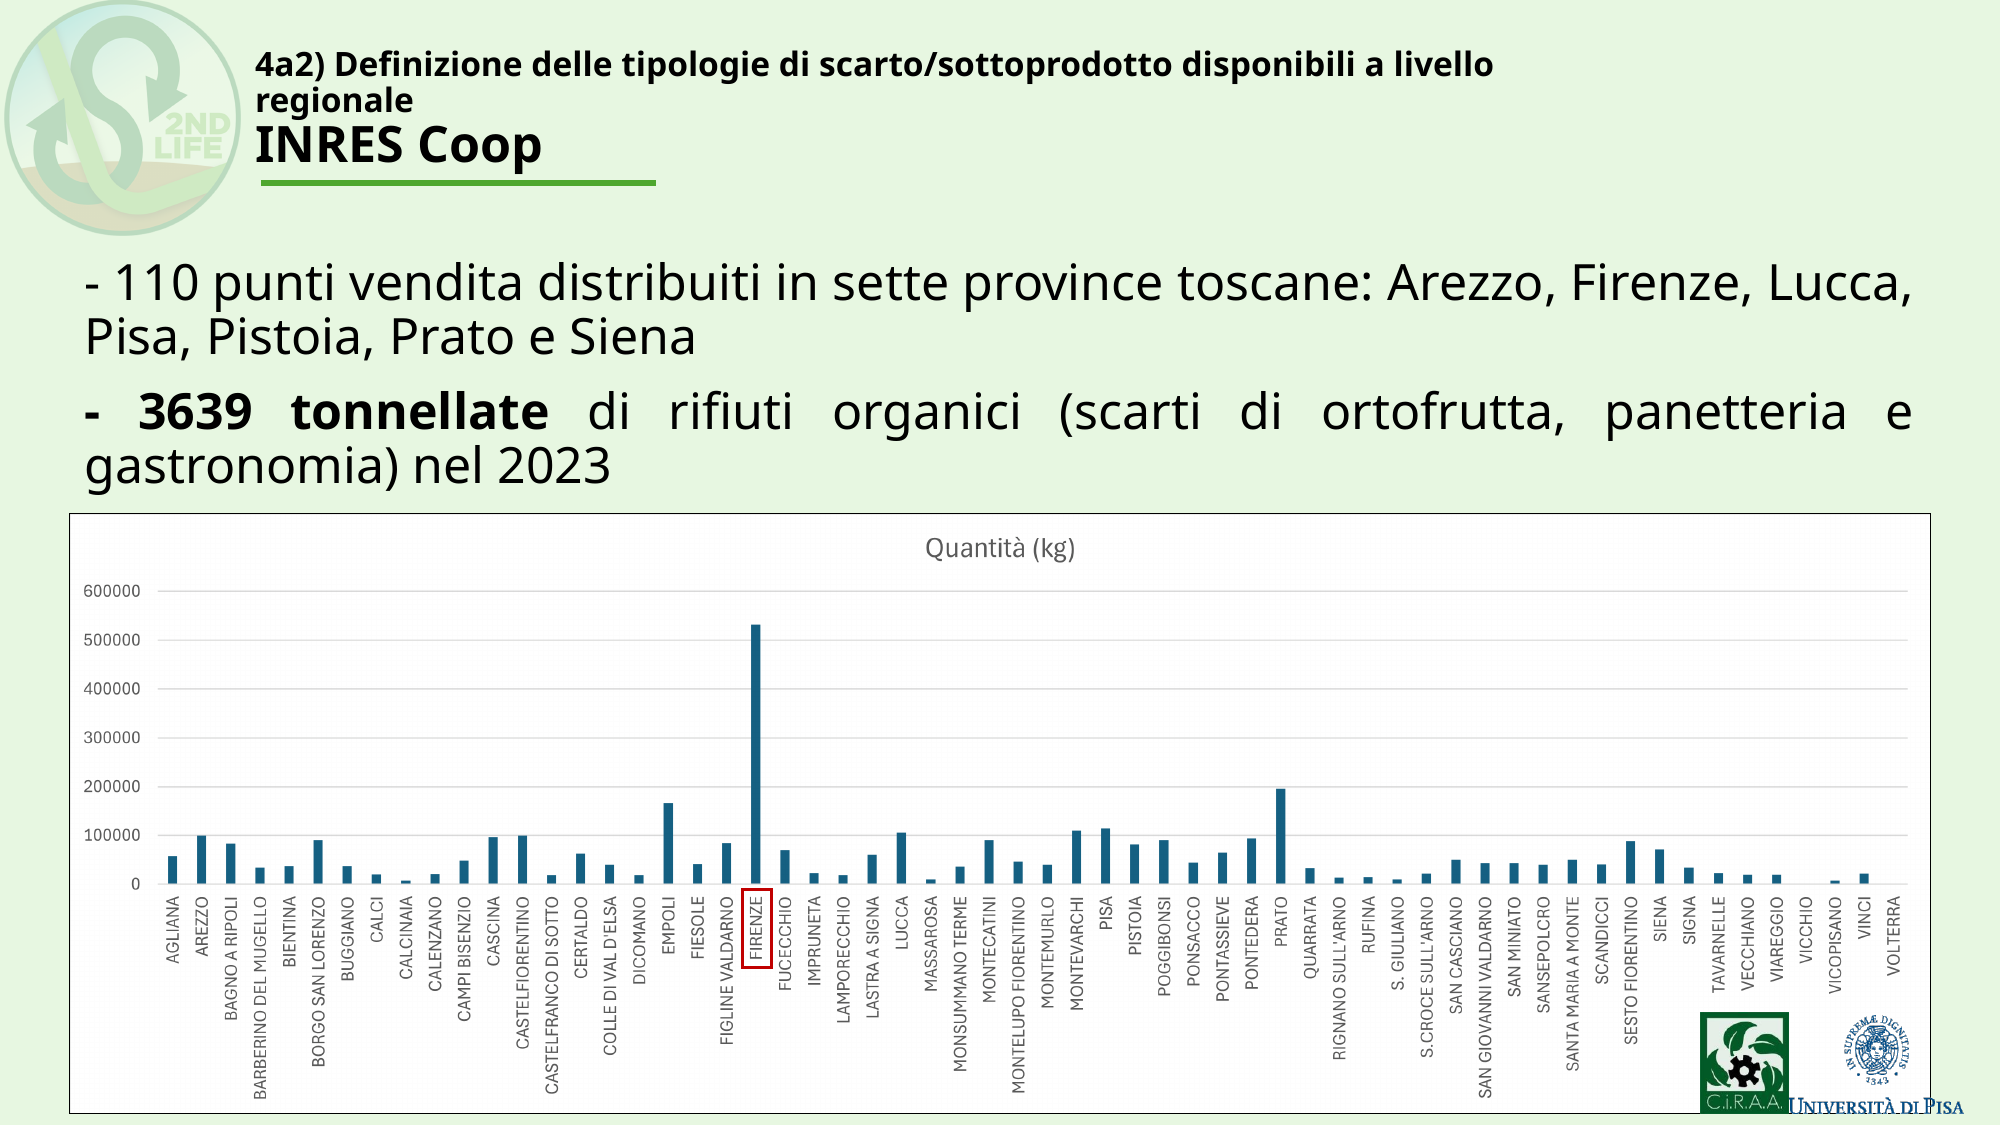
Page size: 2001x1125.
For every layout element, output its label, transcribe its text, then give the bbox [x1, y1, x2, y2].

picture [4, 0, 241, 237]
picture [69, 512, 1931, 1114]
title 4a2) Definizione delle tipologie di scarto/sottoprodotto disponibili a livello regionale INRES Coop [240, 38, 1627, 257]
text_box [1699, 1011, 1964, 1114]
list - 110 punti vendita distribuiti in sette province toscane: Arezzo, Firenze, Lucca, Pisa, Pistoia, Prato e Siena - 3639 tonnellate di rifiuti organici (scarti di ortofrutta, panetteria e gastronomia) nel 2023 [69, 249, 1931, 512]
